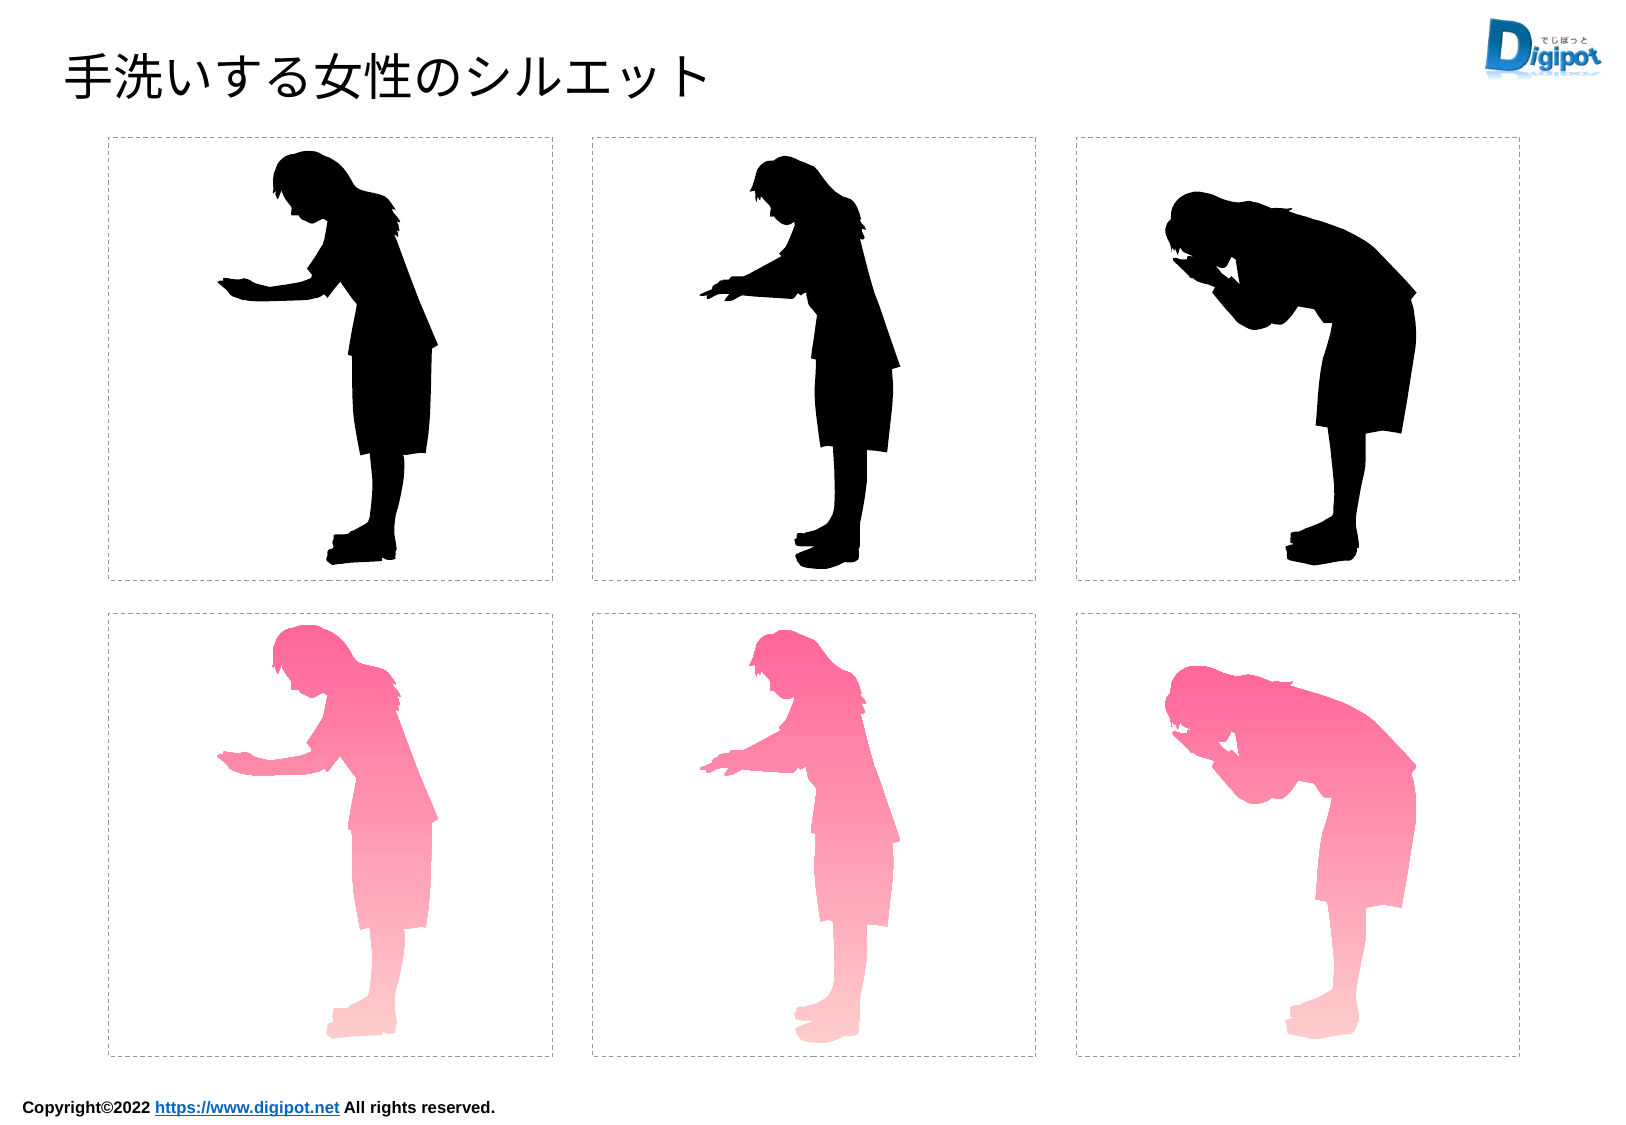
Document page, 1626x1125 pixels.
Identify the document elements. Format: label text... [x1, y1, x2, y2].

text_box [699, 155, 901, 569]
text_box 手洗いする女性のシルエット [48, 38, 729, 113]
text_box [217, 624, 439, 1039]
picture [1485, 18, 1602, 82]
text_box [1165, 665, 1417, 1040]
text_box [217, 150, 439, 565]
text_box [1165, 191, 1417, 566]
text_box [699, 629, 901, 1043]
